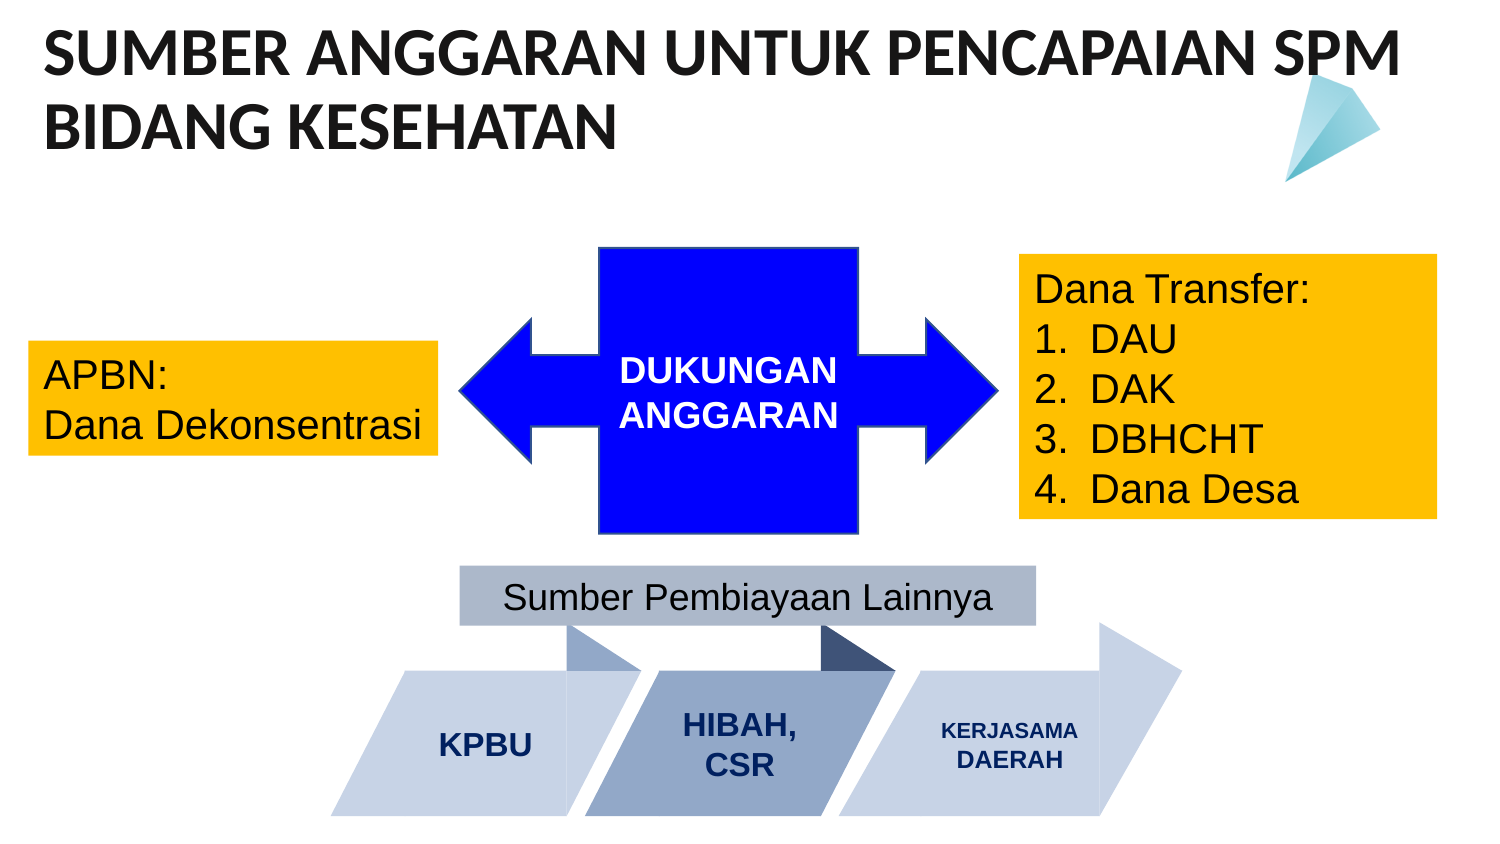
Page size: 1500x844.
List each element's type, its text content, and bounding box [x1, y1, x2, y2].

text_box Dana Transfer: DAU DAK DBHCHT Dana Desa [1019, 253, 1438, 520]
picture [1256, 72, 1375, 188]
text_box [838, 622, 1183, 817]
text_box APBN: Dana Dekonsentrasi [28, 340, 439, 456]
text_box Sumber Pembiayaan Lainnya [459, 565, 1037, 620]
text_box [330, 622, 582, 817]
text_box DUKUNGAN ANGGARAN [459, 247, 998, 534]
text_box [584, 622, 836, 817]
title SUMBER ANGGARAN UNTUK PENCAPAIAN SPM BIDANG KESEHATAN [28, 26, 1472, 154]
